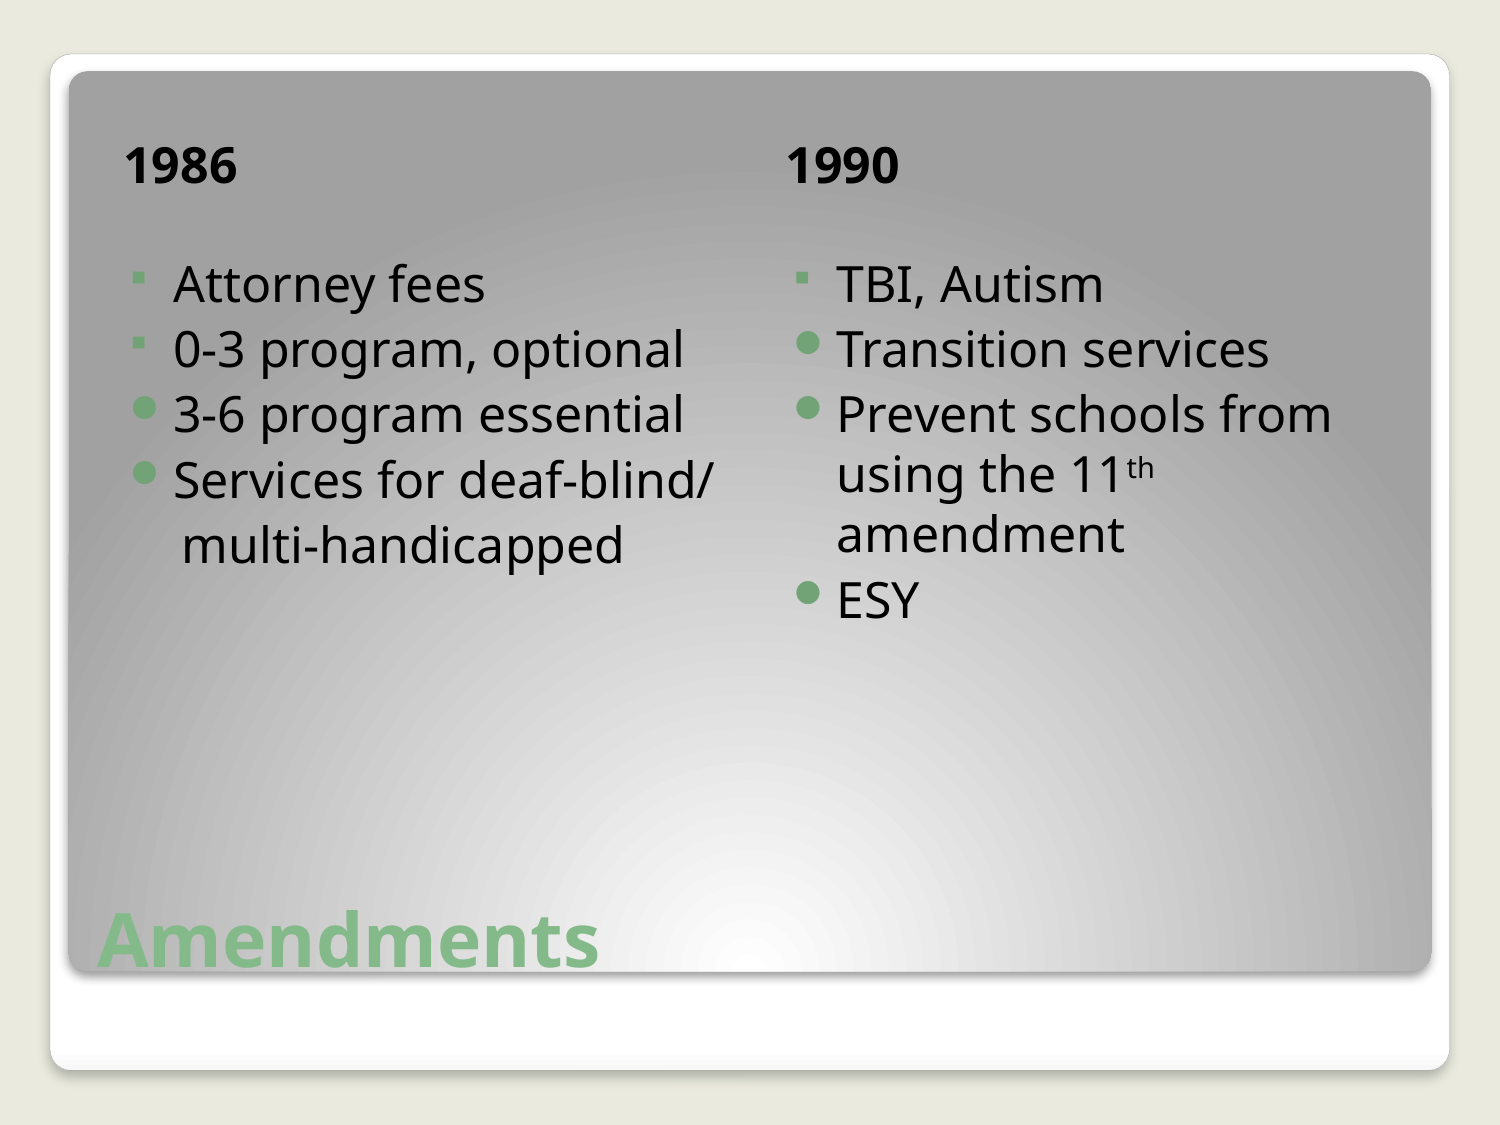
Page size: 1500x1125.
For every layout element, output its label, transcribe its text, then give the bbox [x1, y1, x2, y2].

list Attorney fees 0-3 program, optional 3-6 program essential Services for deaf-blind/ multi-handicapped [99, 237, 745, 810]
title Amendments [82, 817, 1425, 990]
list 1990 [763, 95, 1409, 225]
list 1986 [99, 95, 745, 225]
list TBI, Autism Transition services Prevent schools from using the 11th amendment ESY [763, 237, 1409, 810]
